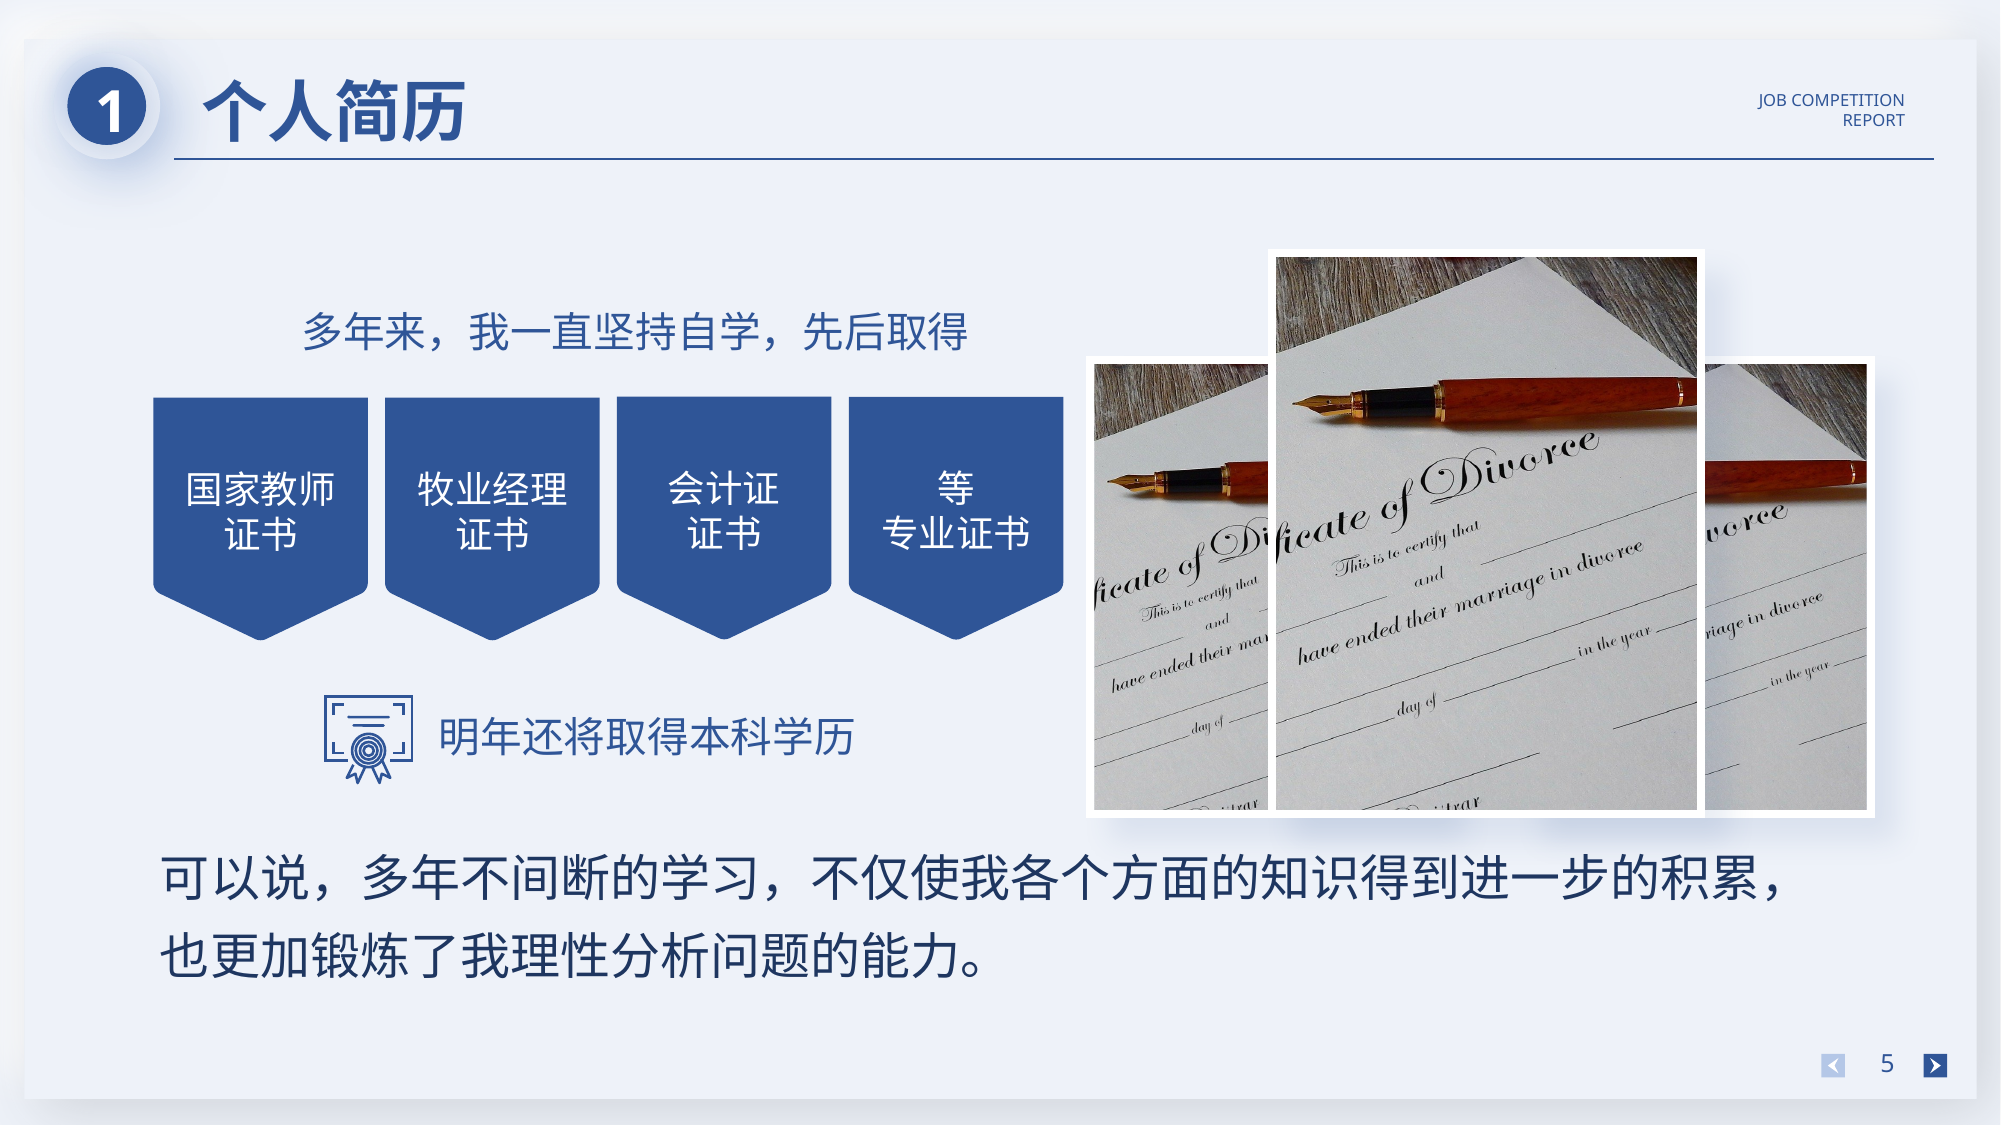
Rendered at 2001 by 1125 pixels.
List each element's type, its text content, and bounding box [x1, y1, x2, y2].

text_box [848, 396, 1064, 640]
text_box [616, 396, 832, 640]
picture [1094, 257, 1867, 810]
text_box 可以说，多年不间断的学习，不仅使我各个方面的知识得到进一步的积累，也更加锻炼了我理性分析问题的能力。 [145, 821, 1813, 992]
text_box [325, 696, 899, 783]
text_box 个人简历 [186, 62, 539, 157]
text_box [53, 52, 161, 160]
text_box 多年来，我一直坚持自学，先后取得 [260, 298, 1011, 364]
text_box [385, 397, 600, 641]
text_box JOB COMPETITION REPORT [1719, 82, 1920, 137]
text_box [153, 397, 368, 641]
